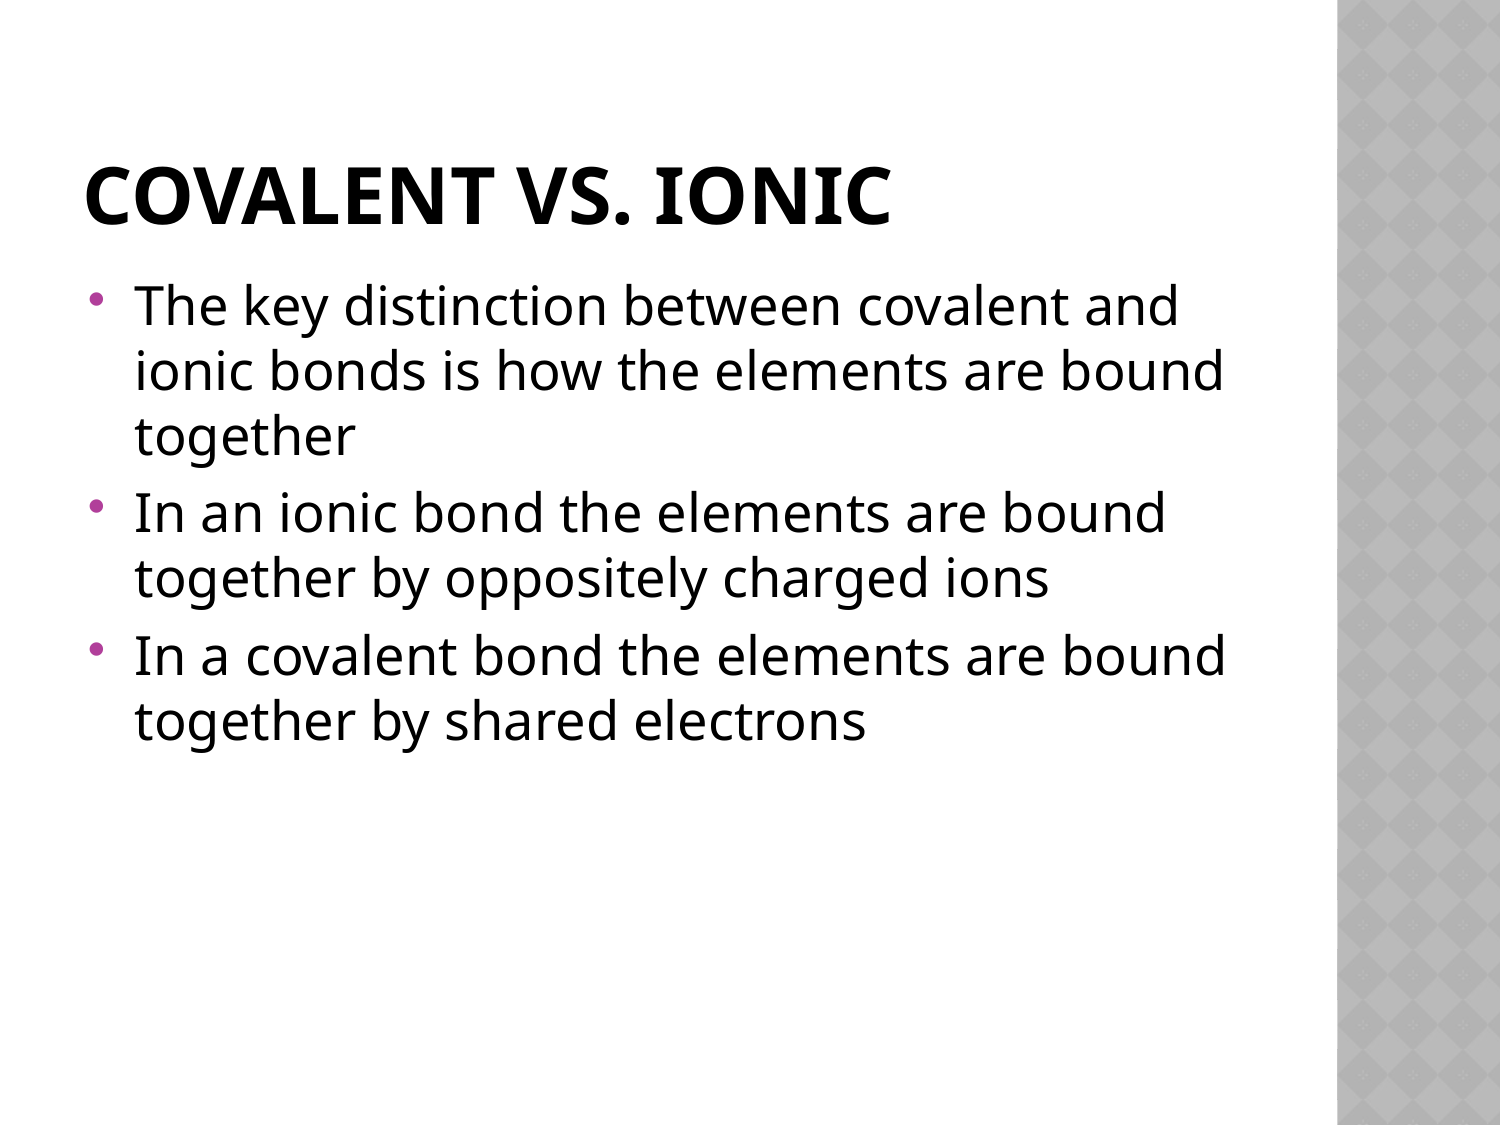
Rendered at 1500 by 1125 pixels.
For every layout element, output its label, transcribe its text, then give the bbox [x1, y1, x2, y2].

title Covalent vs. ionic [75, 52, 1263, 240]
list The key distinction between covalent and ionic bonds is how the elements are bound together In an ionic bond the elements are bound together by oppositely charged ions In a covalent bond the elements are bound together by shared electrons [75, 264, 1263, 1059]
